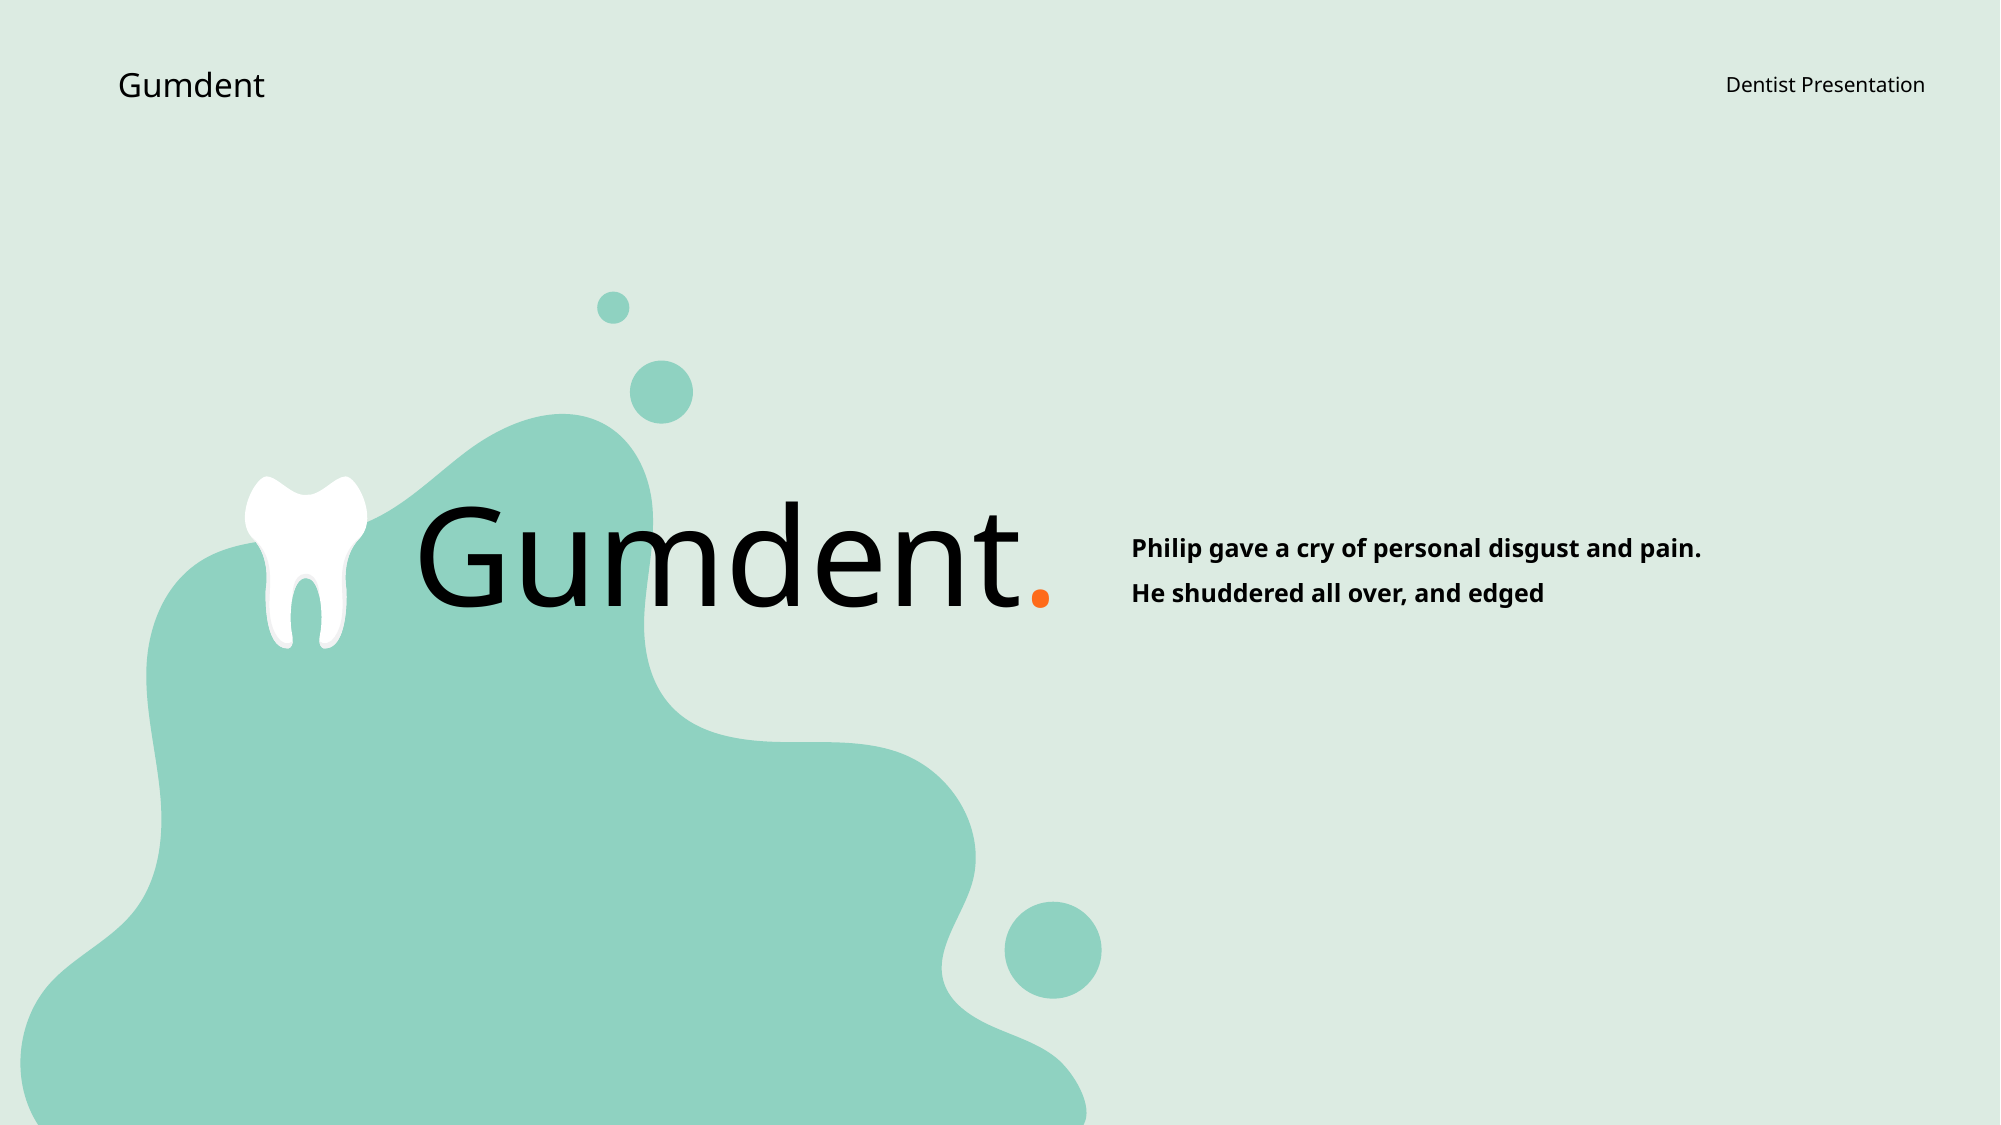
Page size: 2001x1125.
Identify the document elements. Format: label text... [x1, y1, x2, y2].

title Gumdent. [397, 476, 1158, 649]
text_box [1004, 901, 1102, 999]
text_box [20, 505, 1087, 1125]
text_box [597, 291, 630, 324]
text_box [436, 413, 646, 476]
text_box Philip gave a cry of personal disgust and pain. He shuddered all over, and edged [1116, 510, 1749, 615]
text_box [244, 476, 368, 649]
text_box [629, 360, 693, 424]
